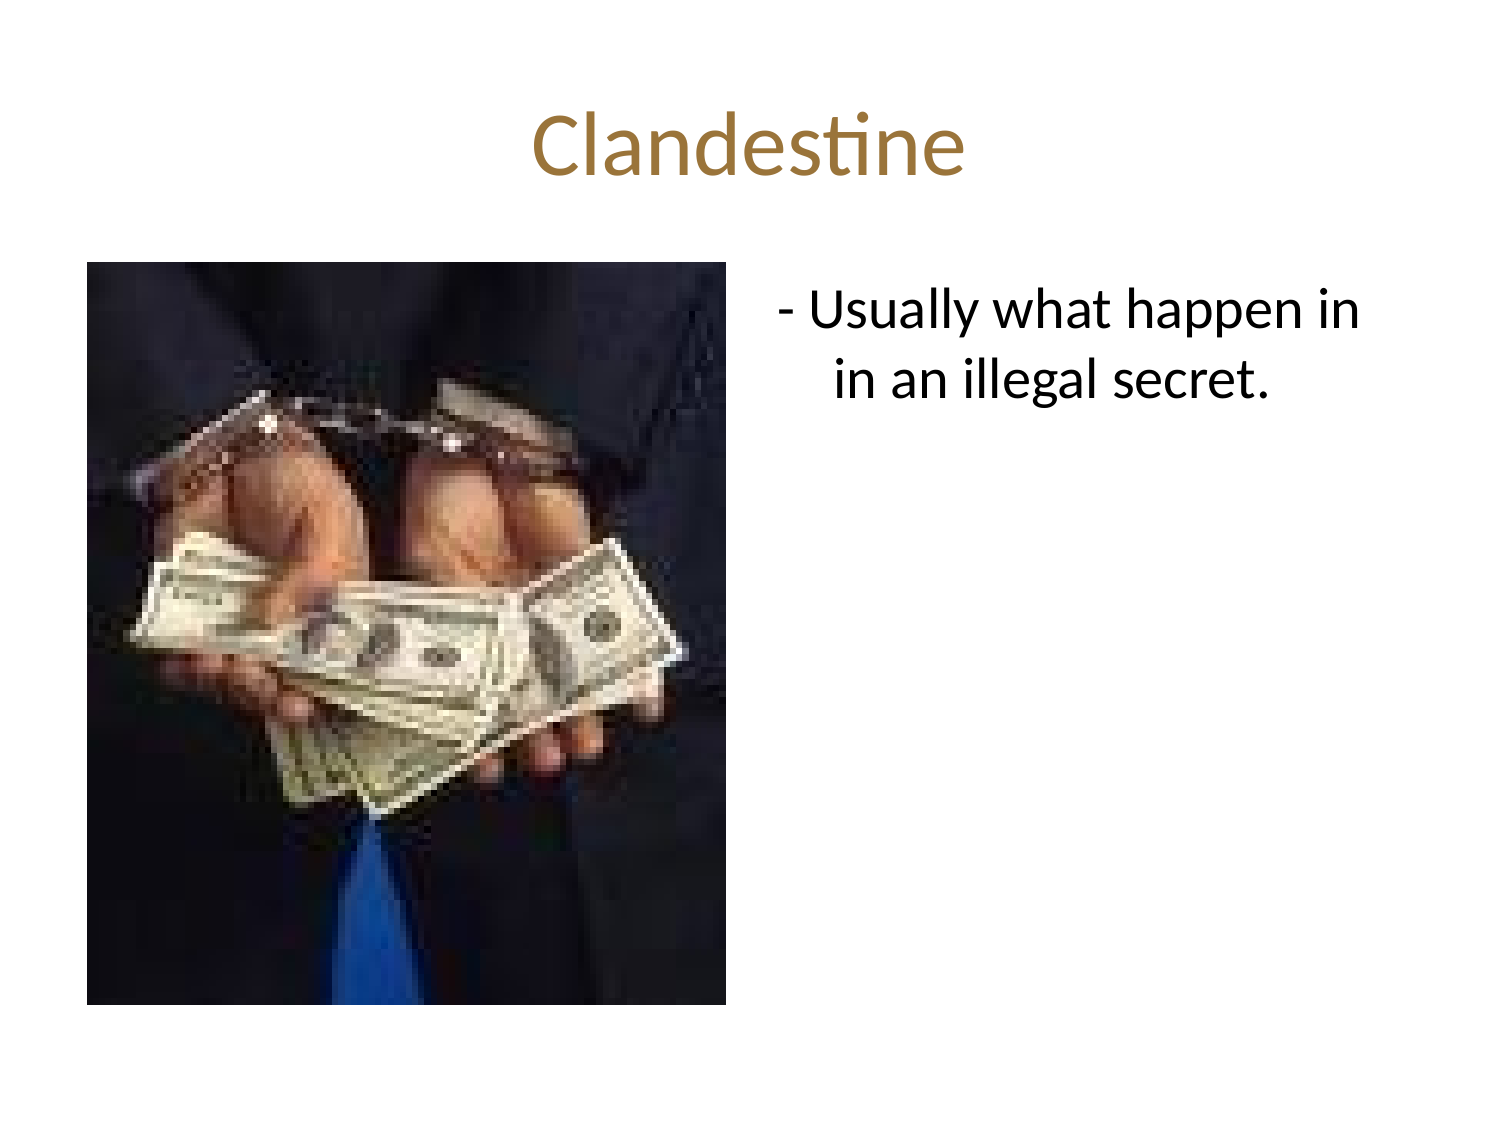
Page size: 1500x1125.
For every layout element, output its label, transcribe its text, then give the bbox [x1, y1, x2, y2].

title Clandestine [75, 45, 1425, 233]
list - Usually what happen in in an illegal secret. [762, 262, 1425, 1005]
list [74, 262, 738, 1006]
